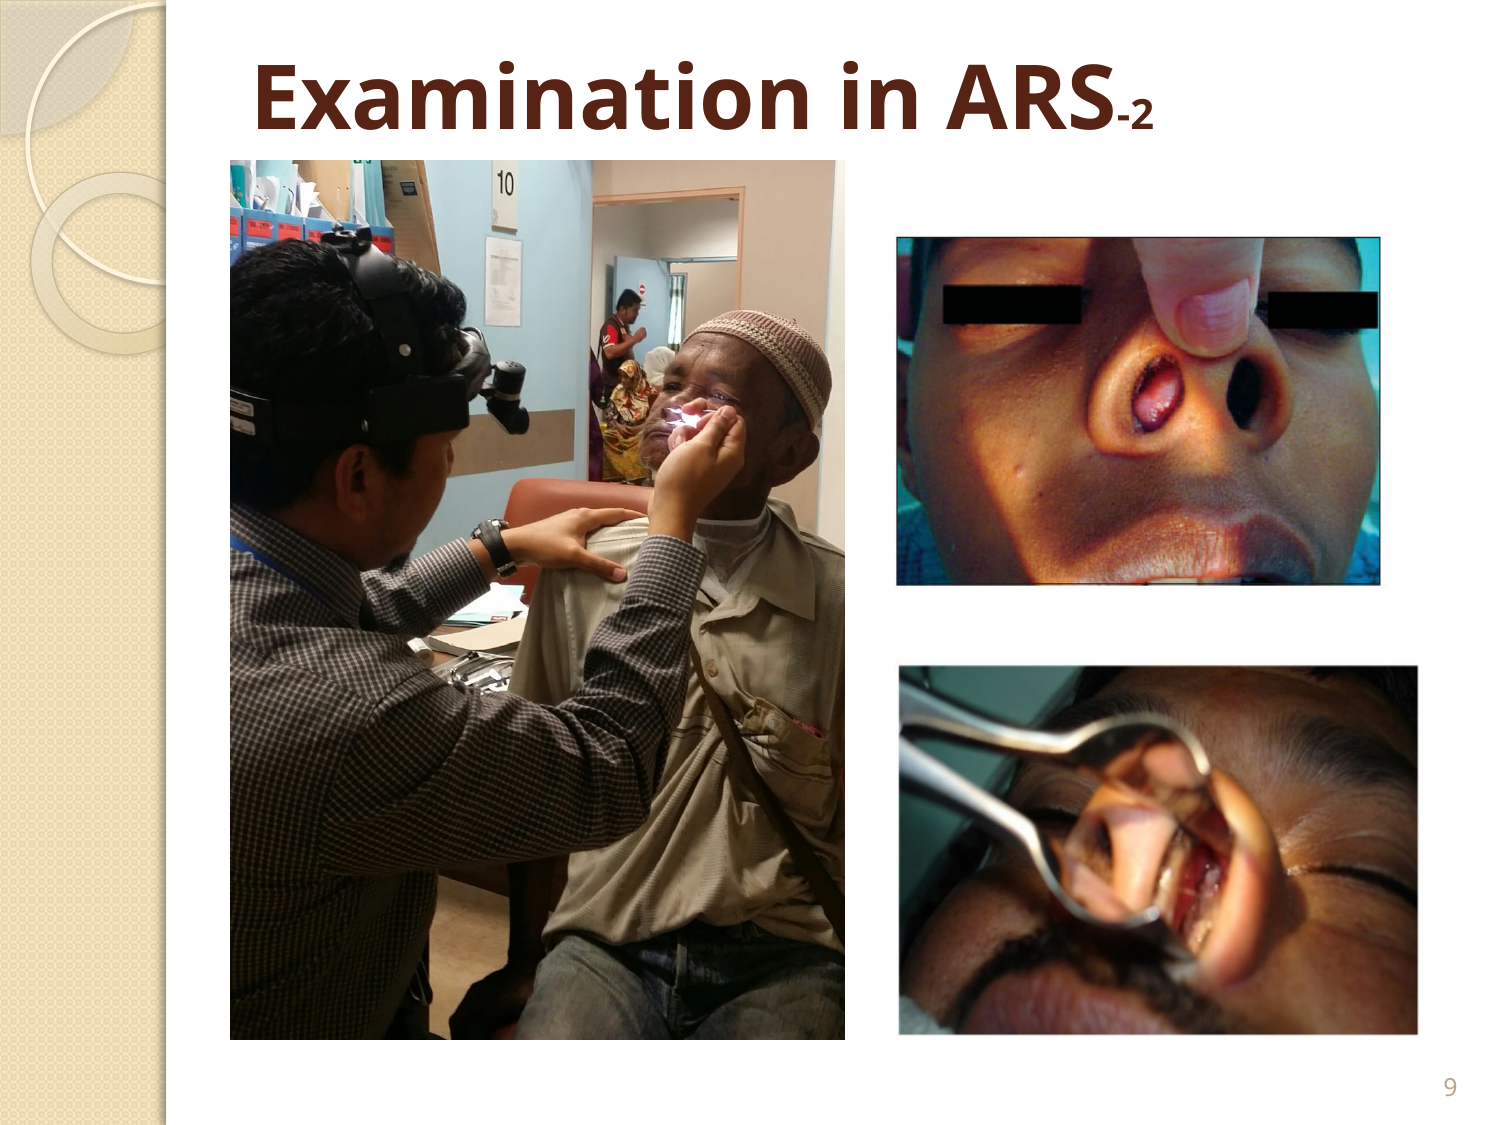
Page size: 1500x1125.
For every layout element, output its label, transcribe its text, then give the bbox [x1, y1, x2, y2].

picture [229, 160, 845, 1040]
picture [894, 232, 1389, 592]
slide_number 9 [1413, 1034, 1488, 1113]
title Examination in ARS-2 [235, 0, 1466, 188]
picture [895, 660, 1423, 1040]
